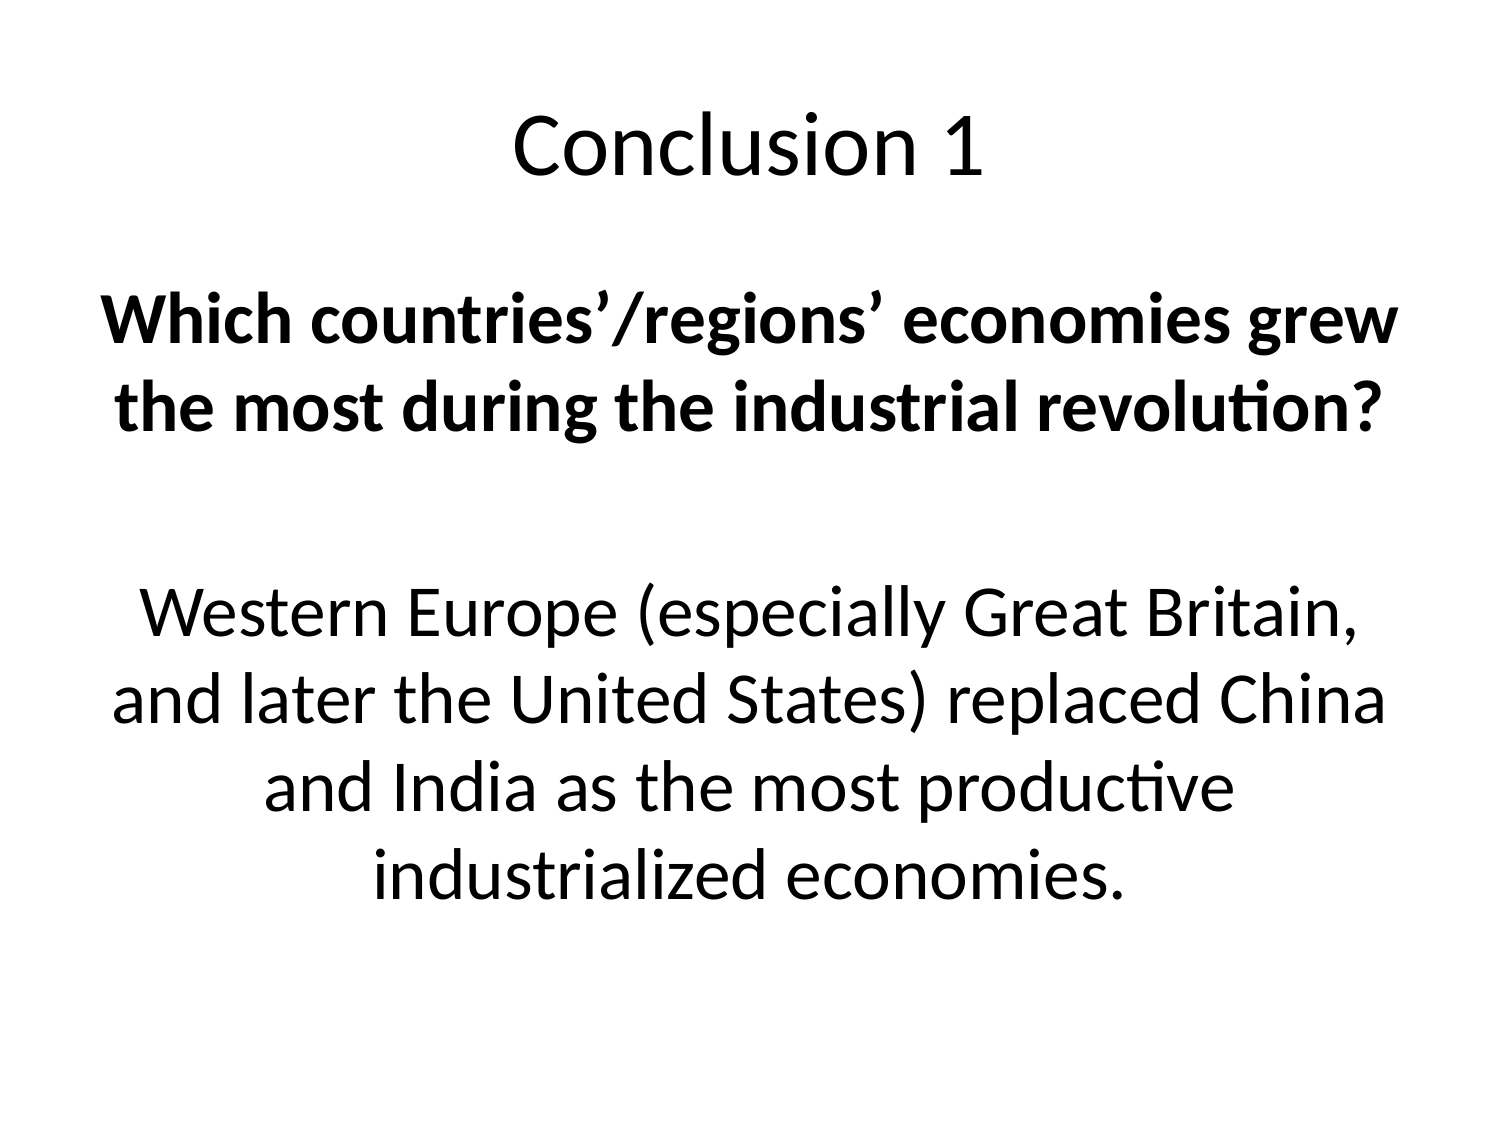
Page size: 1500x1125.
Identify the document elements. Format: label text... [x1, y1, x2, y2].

title Conclusion 1 [75, 45, 1425, 233]
list Which countries’/regions’ economies grew the most during the industrial revolution? Western Europe (especially Great Britain, and later the United States) replaced China and India as the most productive industrialized economies. [75, 262, 1425, 1005]
